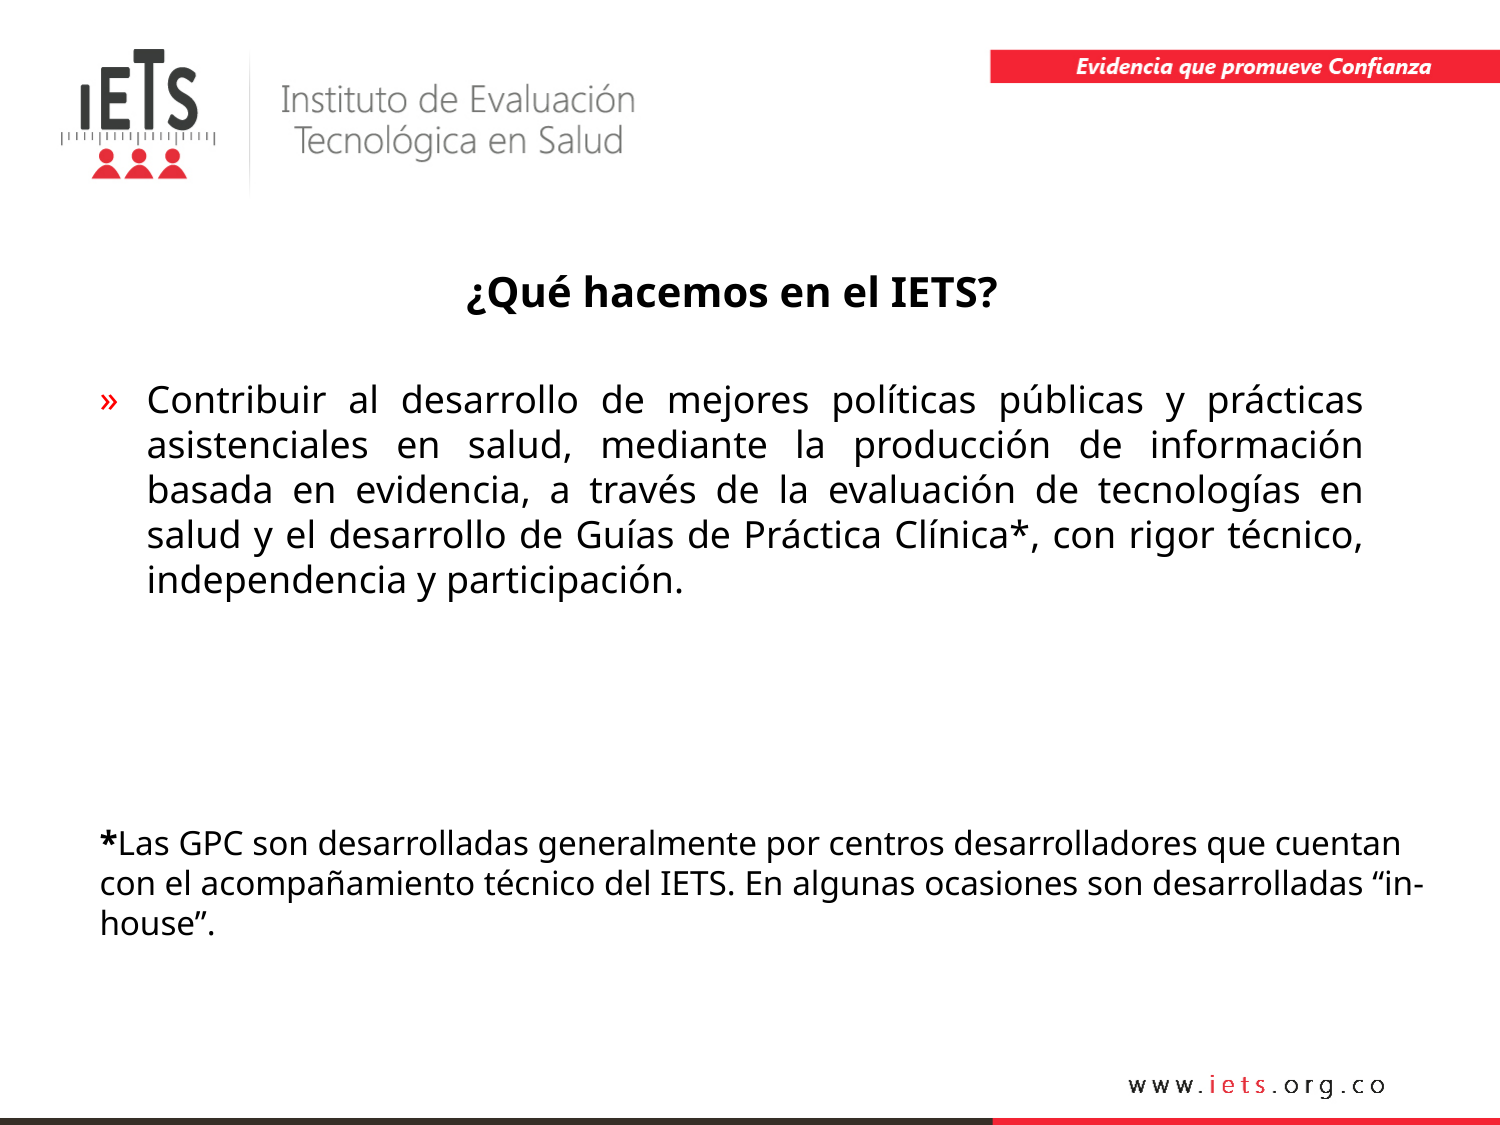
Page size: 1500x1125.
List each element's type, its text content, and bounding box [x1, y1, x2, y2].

picture [0, 0, 1500, 1125]
text_box *Las GPC son desarrolladas generalmente por centros desarrolladores que cuentan con el acompañamiento técnico del IETS. En algunas ocasiones son desarrolladas “in-house”. [84, 814, 1470, 995]
text_box ¿Qué hacemos en el IETS? Contribuir al desarrollo de mejores políticas públicas y prácticas asistenciales en salud, mediante la producción de información basada en evidencia, a través de la evaluación de tecnologías en salud y el desarrollo de Guías de Práctica Clínica*, con rigor técnico, independencia y participación. [84, 258, 1380, 609]
